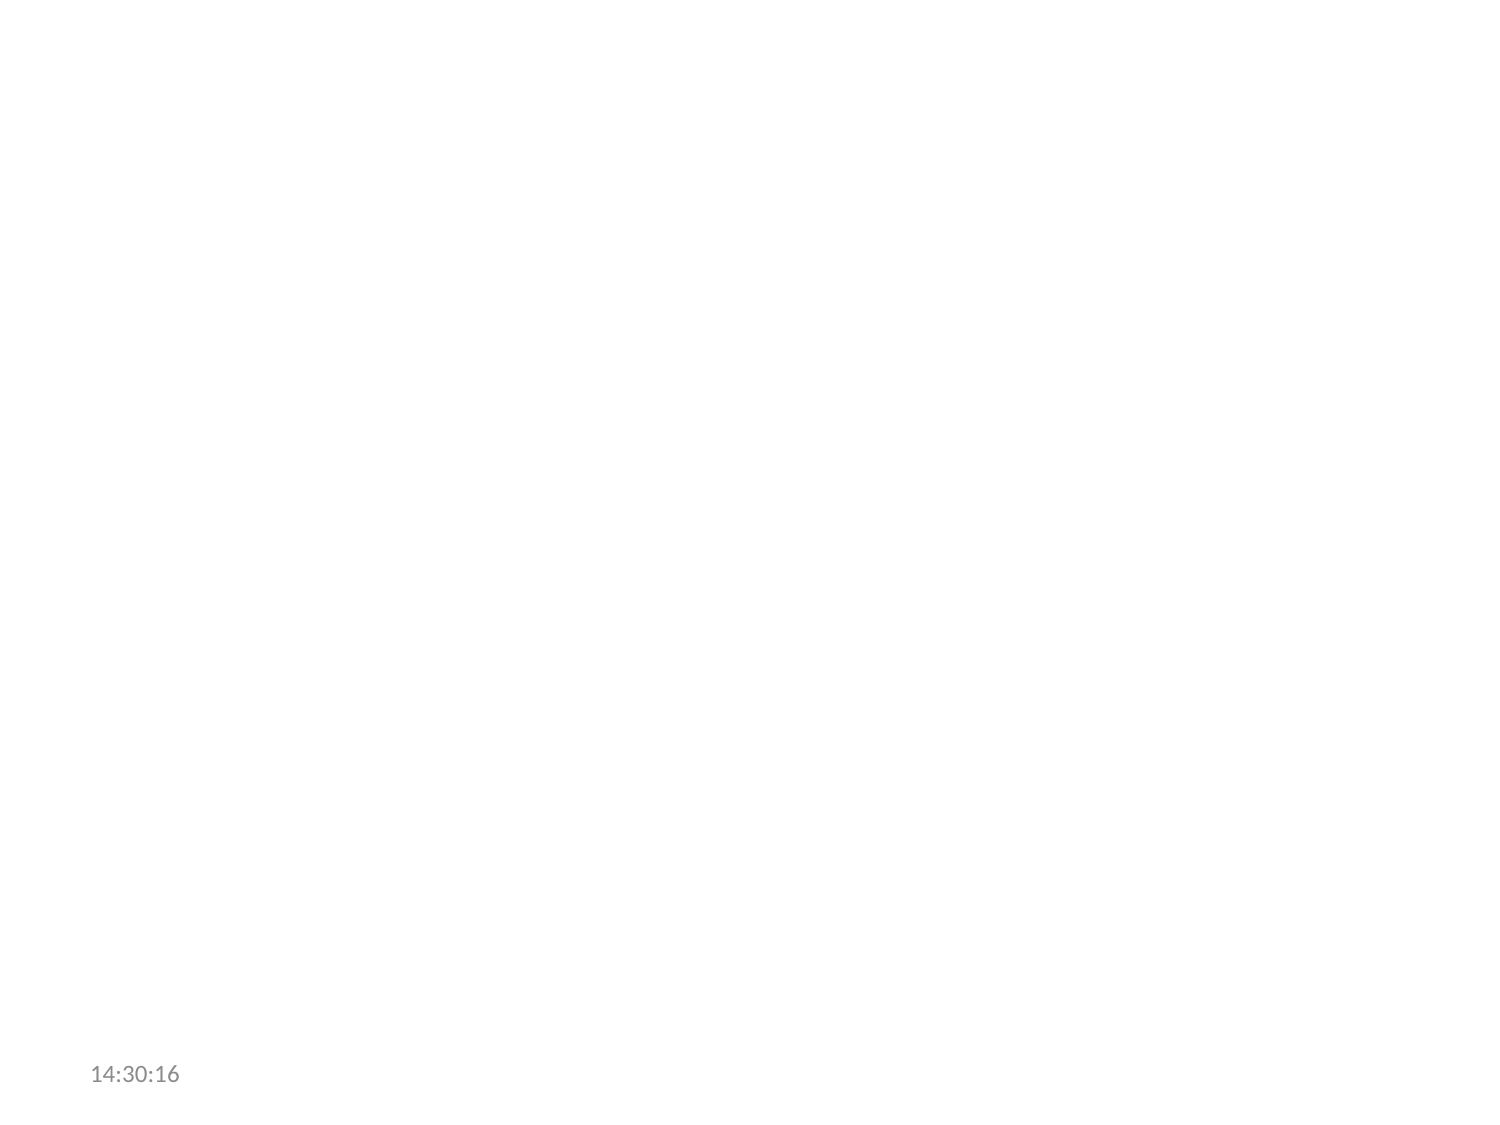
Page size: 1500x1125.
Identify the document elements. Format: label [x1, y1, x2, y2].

slide_number [75, 1042, 425, 1103]
